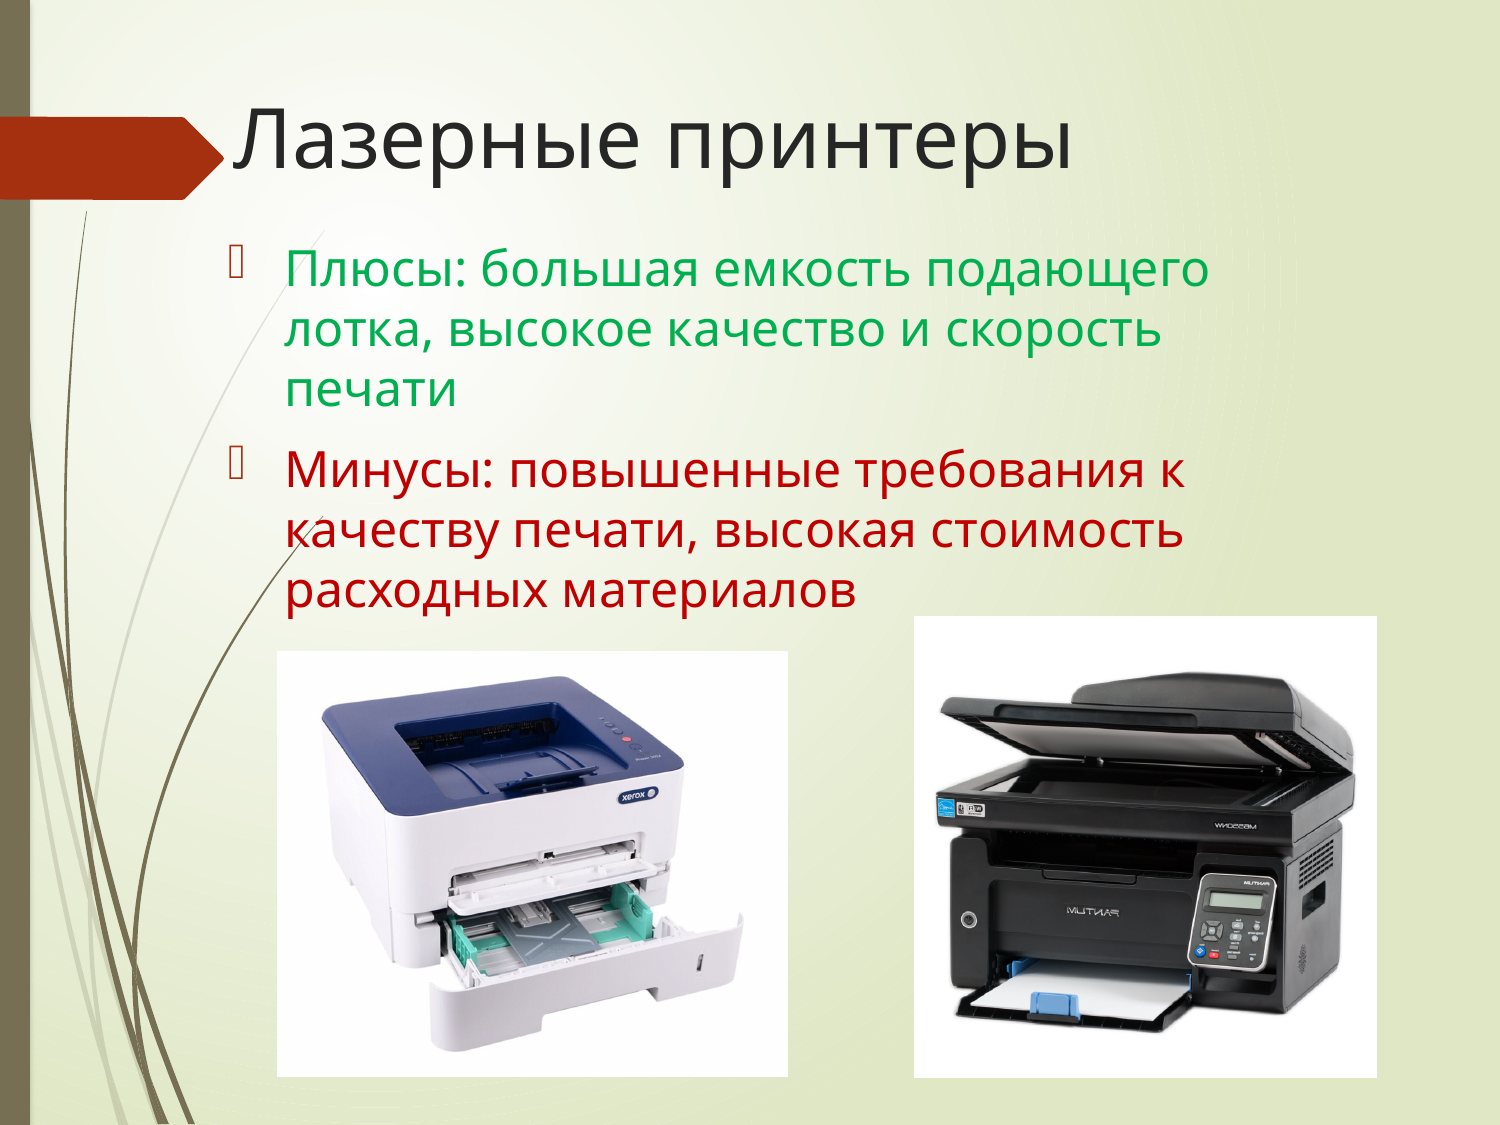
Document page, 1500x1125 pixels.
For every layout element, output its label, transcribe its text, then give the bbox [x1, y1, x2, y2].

list Плюсы: большая емкость подающего лотка, высокое качество и скорость печати Минусы: повышенные требования к качеству печати, высокая стоимость расходных материалов [213, 229, 1295, 849]
picture [277, 651, 788, 1078]
title Лазерные принтеры [218, 78, 1400, 289]
picture [913, 615, 1377, 1079]
